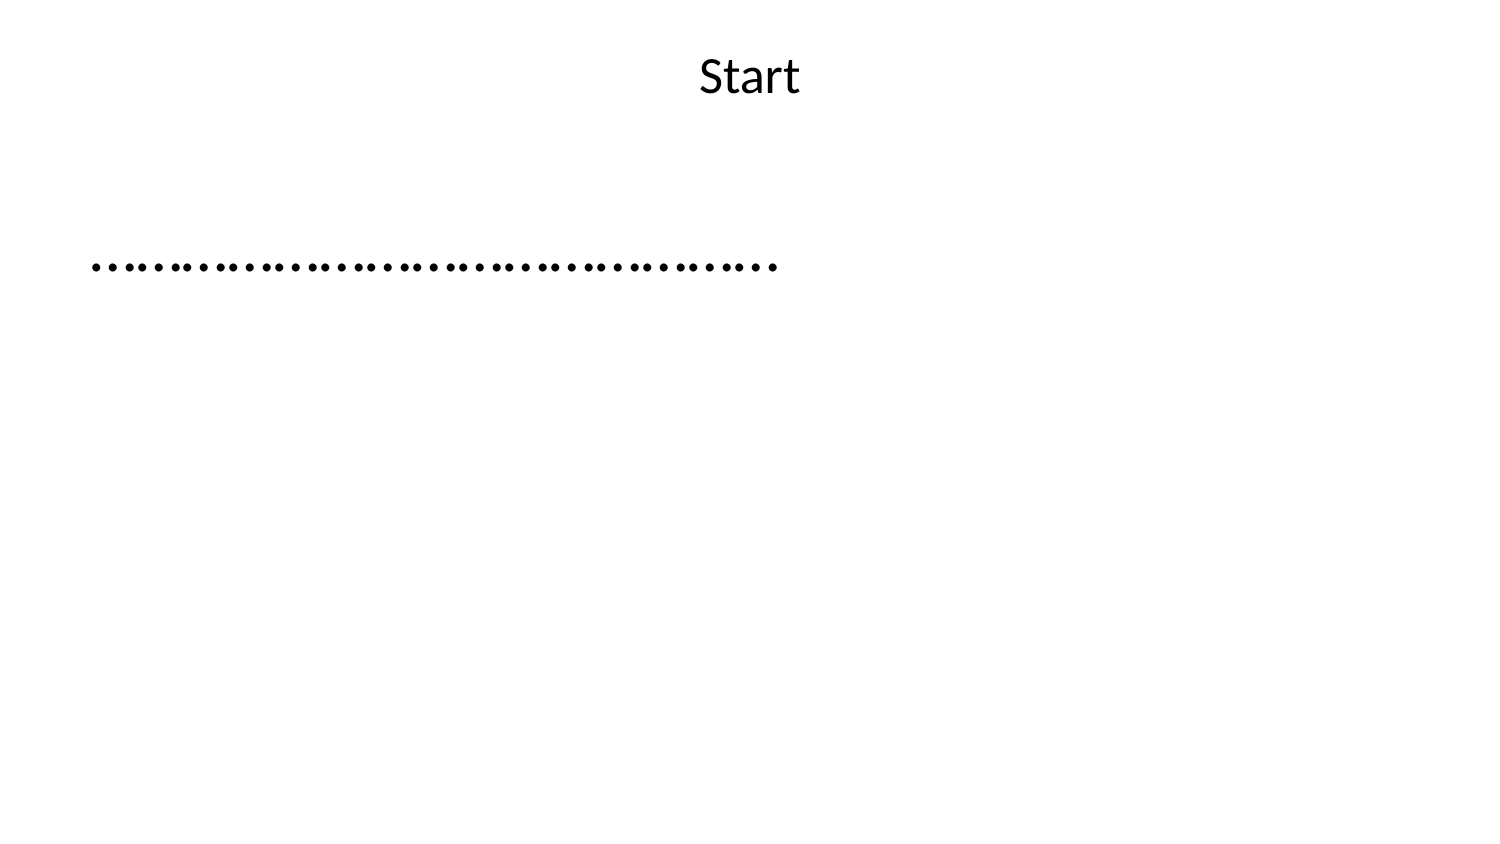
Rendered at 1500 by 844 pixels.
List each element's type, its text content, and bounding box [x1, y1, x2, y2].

list ……………………………………… [75, 196, 1425, 754]
title Start [75, 33, 1425, 175]
